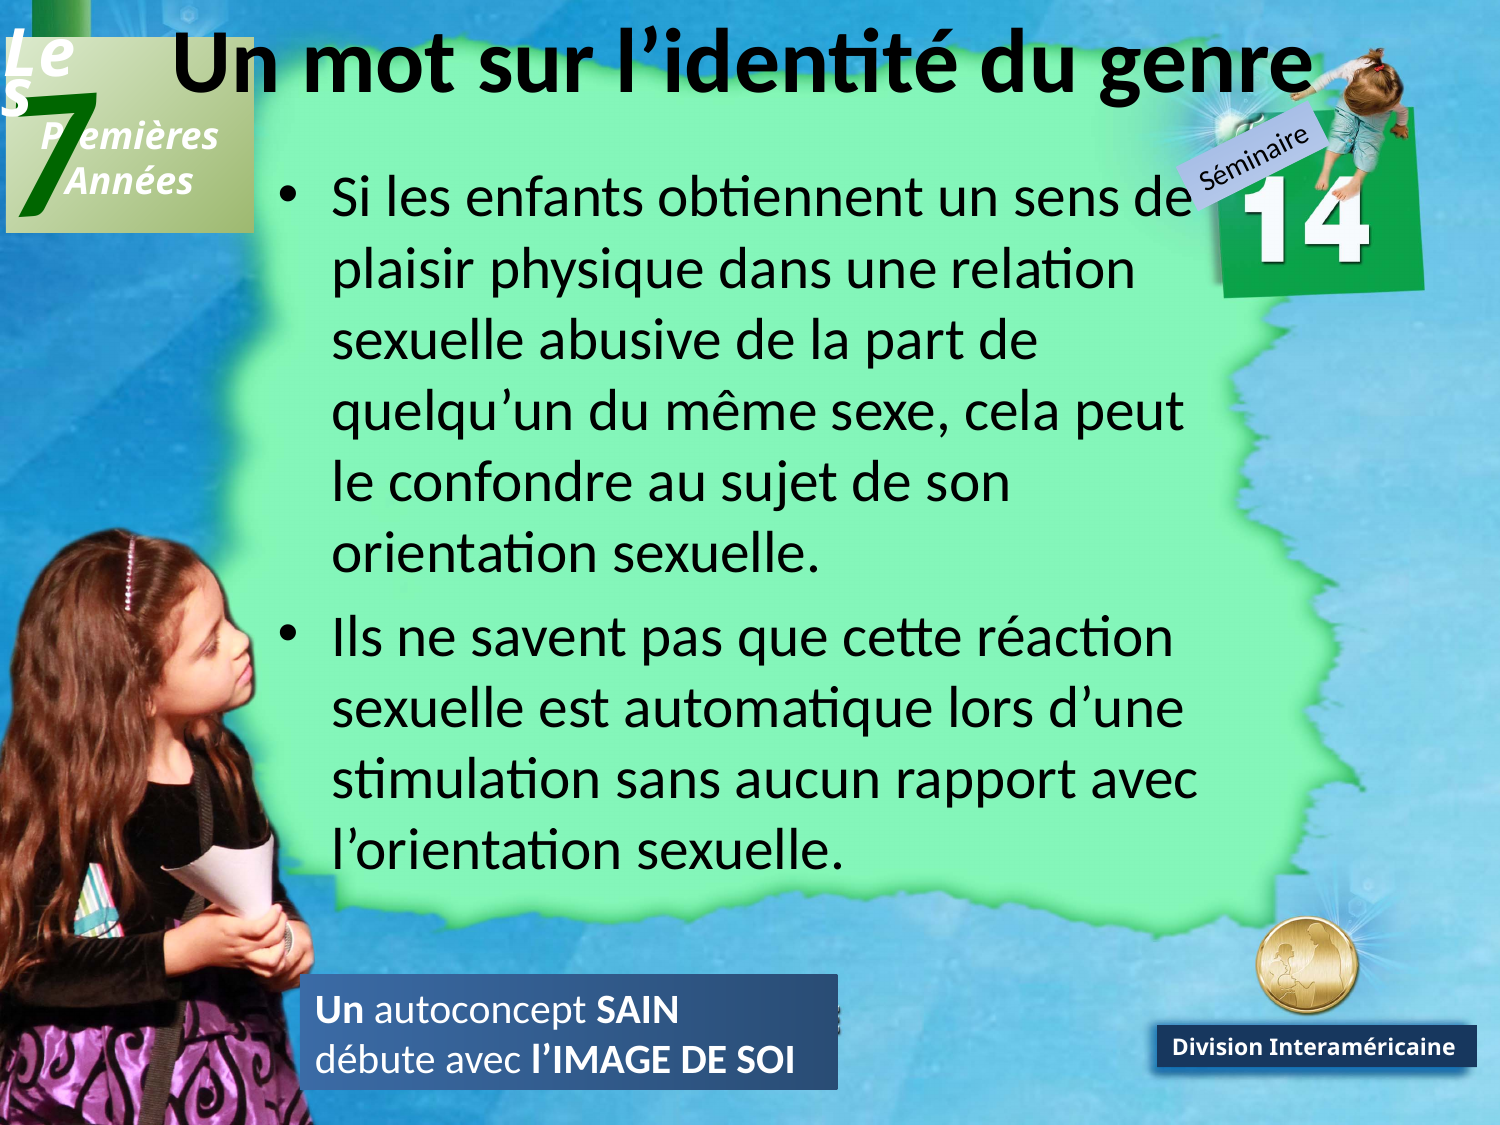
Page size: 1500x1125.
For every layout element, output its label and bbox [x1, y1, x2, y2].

text_box [0, 24, 255, 263]
picture [0, 0, 1500, 1125]
